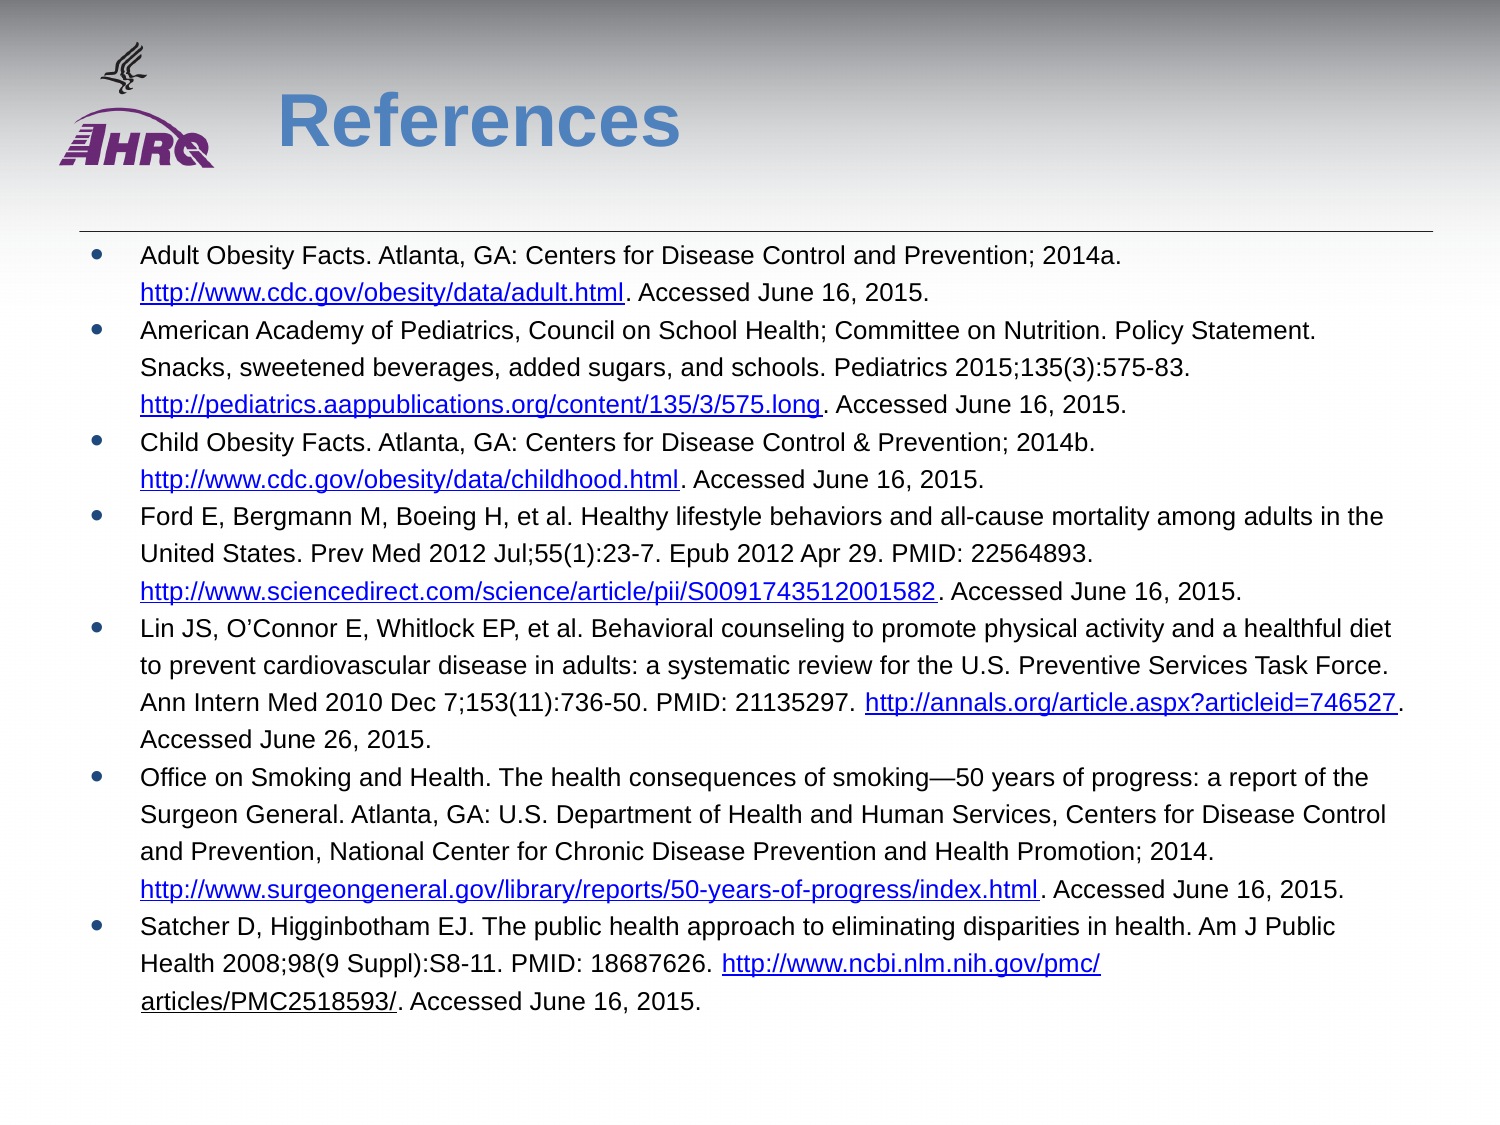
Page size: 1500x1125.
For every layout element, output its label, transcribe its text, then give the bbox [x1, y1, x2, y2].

list Adult Obesity Facts. Atlanta, GA: Centers for Disease Control and Prevention; 2014a. http://www.cdc.gov/obesity/data/adult.html. Accessed June 16, 2015. American Academy of Pediatrics, Council on School Health; Committee on Nutrition. Policy Statement. Snacks, sweetened beverages, added sugars, and schools. Pediatrics 2015;135(3):575-83. http://pediatrics.aappublications.org/content/135/3/575.long. Accessed June 16, 2015. Child Obesity Facts. Atlanta, GA: Centers for Disease Control & Prevention; 2014b. http://www.cdc.gov/obesity/data/childhood.html. Accessed June 16, 2015. Ford E, Bergmann M, Boeing H, et al. Healthy lifestyle behaviors and all-cause mortality among adults in the United States. Prev Med 2012 Jul;55(1):23-7. Epub 2012 Apr 29. PMID: 22564893. http://www.sciencedirect.com/science/article/pii/S0091743512001582. Accessed June 16, 2015. Lin JS, O’Connor E, Whitlock EP, et al. Behavioral counseling to promote physical activity and a healthful diet to prevent cardiovascular disease in adults: a systematic review for the U.S. Preventive Services Task Force. Ann Intern Med 2010 Dec 7;153(11):736-50. PMID: 21135297. http://annals.org/article.aspx?articleid=746527. Accessed June 26, 2015. Office on Smoking and Health. The health consequences of smoking—50 years of progress: a report of the Surgeon General. Atlanta, GA: U.S. Department of Health and Human Services, Centers for Disease Control and Prevention, National Center for Chronic Disease Prevention and Health Promotion; 2014. http://www.surgeongeneral.gov/library/reports/50-years-of-progress/index.html. Accessed June 16, 2015. Satcher D, Higginbotham EJ. The public health approach to eliminating disparities in health. Am J Public Health 2008;98(9 Suppl):S8-11. PMID: 18687626. http://www.ncbi.nlm.nih.gov/pmc/ articles/PMC2518593/. Accessed June 16, 2015. [75, 224, 1425, 1063]
picture [0, 0, 1500, 1125]
title References [262, 45, 1425, 188]
